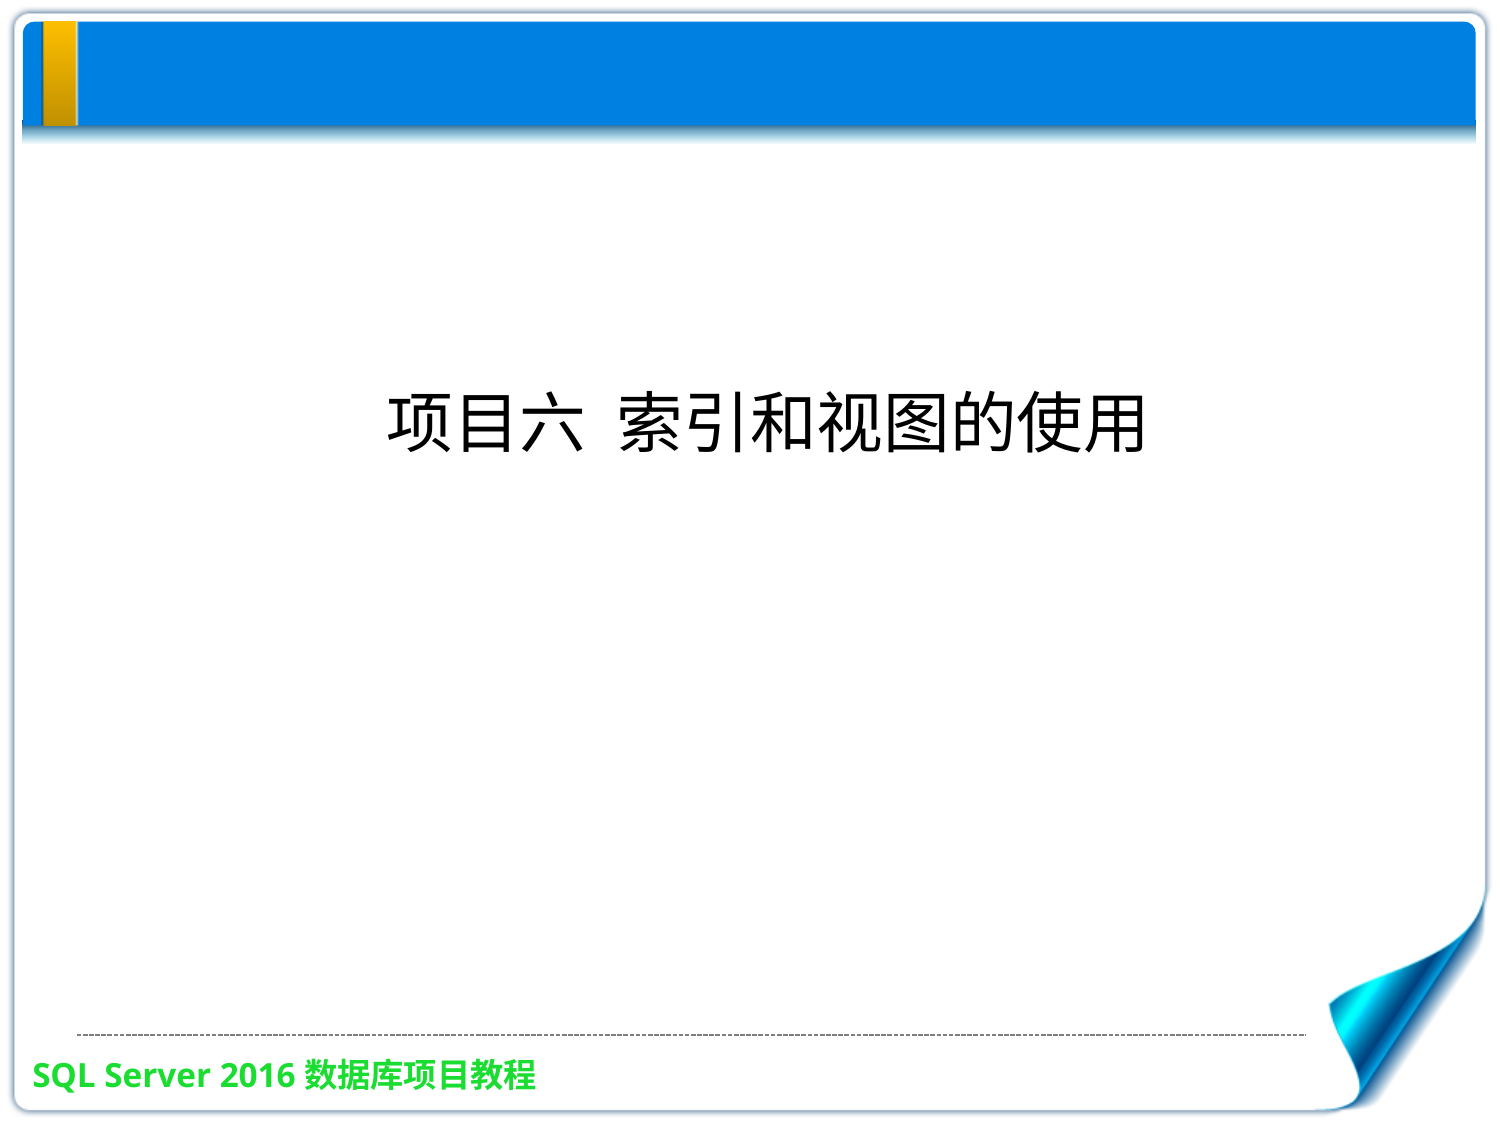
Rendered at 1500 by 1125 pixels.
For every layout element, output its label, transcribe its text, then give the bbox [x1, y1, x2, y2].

subtitle 项目六 索引和视图的使用 [218, 373, 1319, 516]
picture [0, 0, 1500, 1125]
